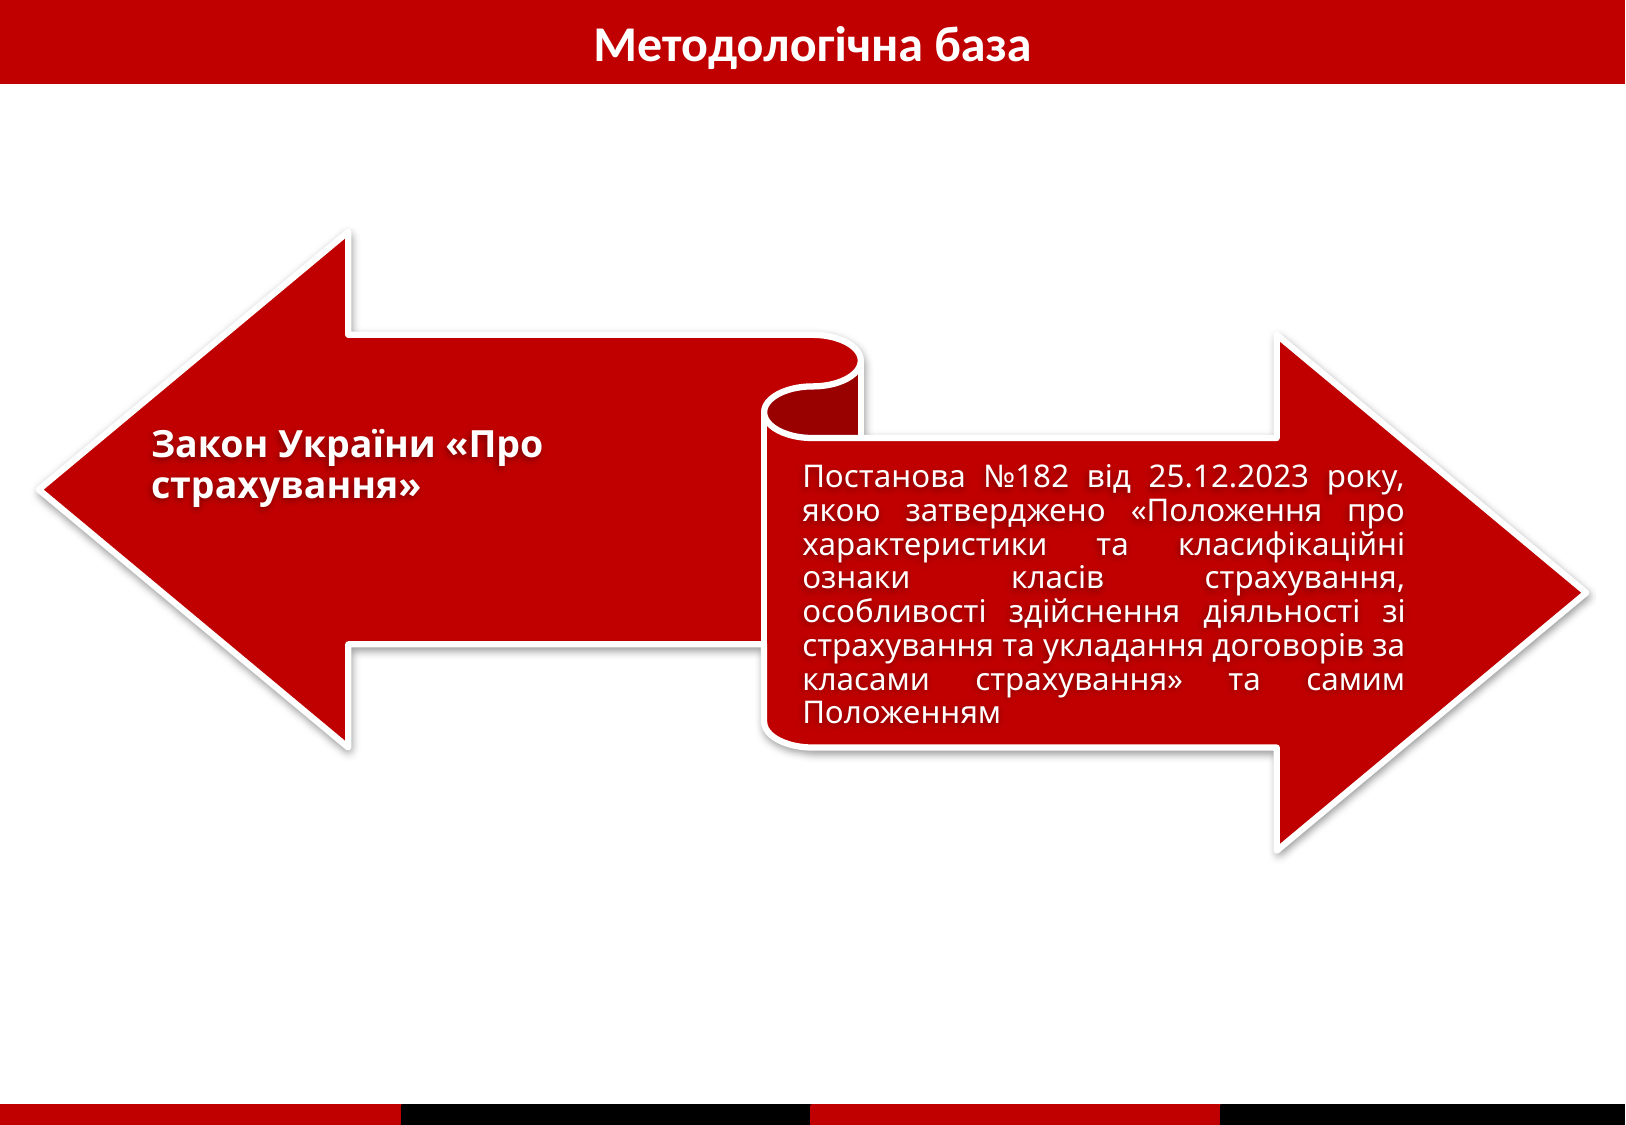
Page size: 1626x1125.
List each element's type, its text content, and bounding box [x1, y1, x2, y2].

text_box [0, 1105, 1625, 1125]
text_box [38, 160, 1587, 1105]
text_box Методологічна база [0, 0, 1625, 84]
